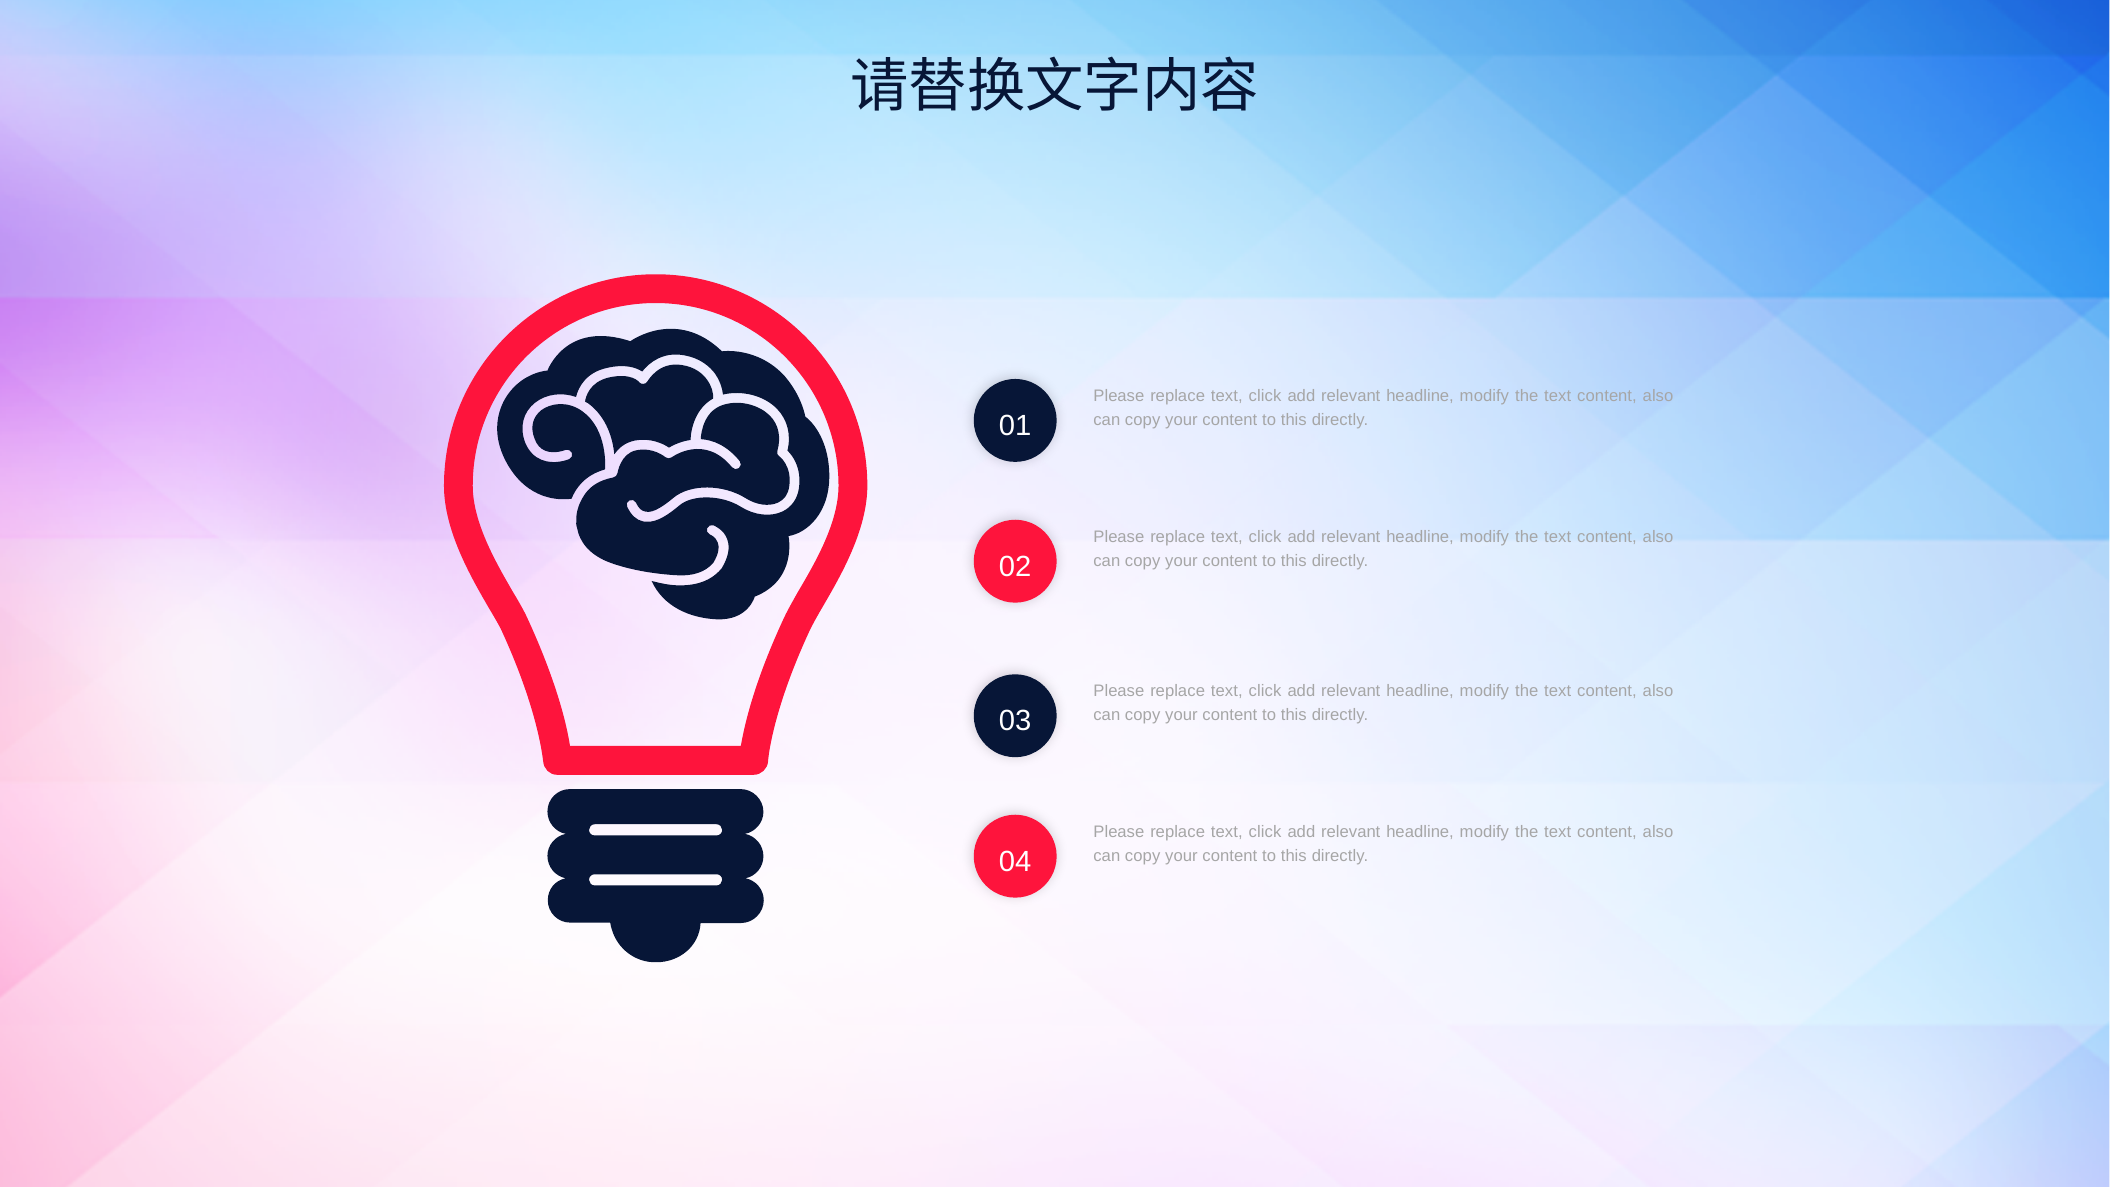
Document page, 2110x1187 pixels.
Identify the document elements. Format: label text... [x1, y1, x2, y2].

text_box [496, 621, 815, 775]
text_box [480, 307, 831, 621]
text_box 请替换文字内容 [795, 26, 1314, 125]
text_box Please replace text, click add relevant headline, modify the text content, also can copy your content to this directly. [1093, 521, 1675, 570]
text_box Please replace text, click add relevant headline, modify the text content, also can copy your content to this directly. [1093, 676, 1675, 724]
text_box Please replace text, click add relevant headline, modify the text content, also can copy your content to this directly. [1093, 816, 1675, 865]
text_box Please replace text, click add relevant headline, modify the text content, also can copy your content to this directly. [1093, 380, 1675, 429]
text_box [831, 367, 868, 593]
text_box 04 [972, 813, 1058, 899]
text_box [542, 274, 769, 307]
text_box [547, 789, 764, 963]
text_box 02 [972, 518, 1058, 604]
text_box [443, 367, 480, 593]
text_box 03 [972, 673, 1058, 759]
picture [0, 0, 2110, 1187]
text_box 01 [972, 377, 1058, 463]
